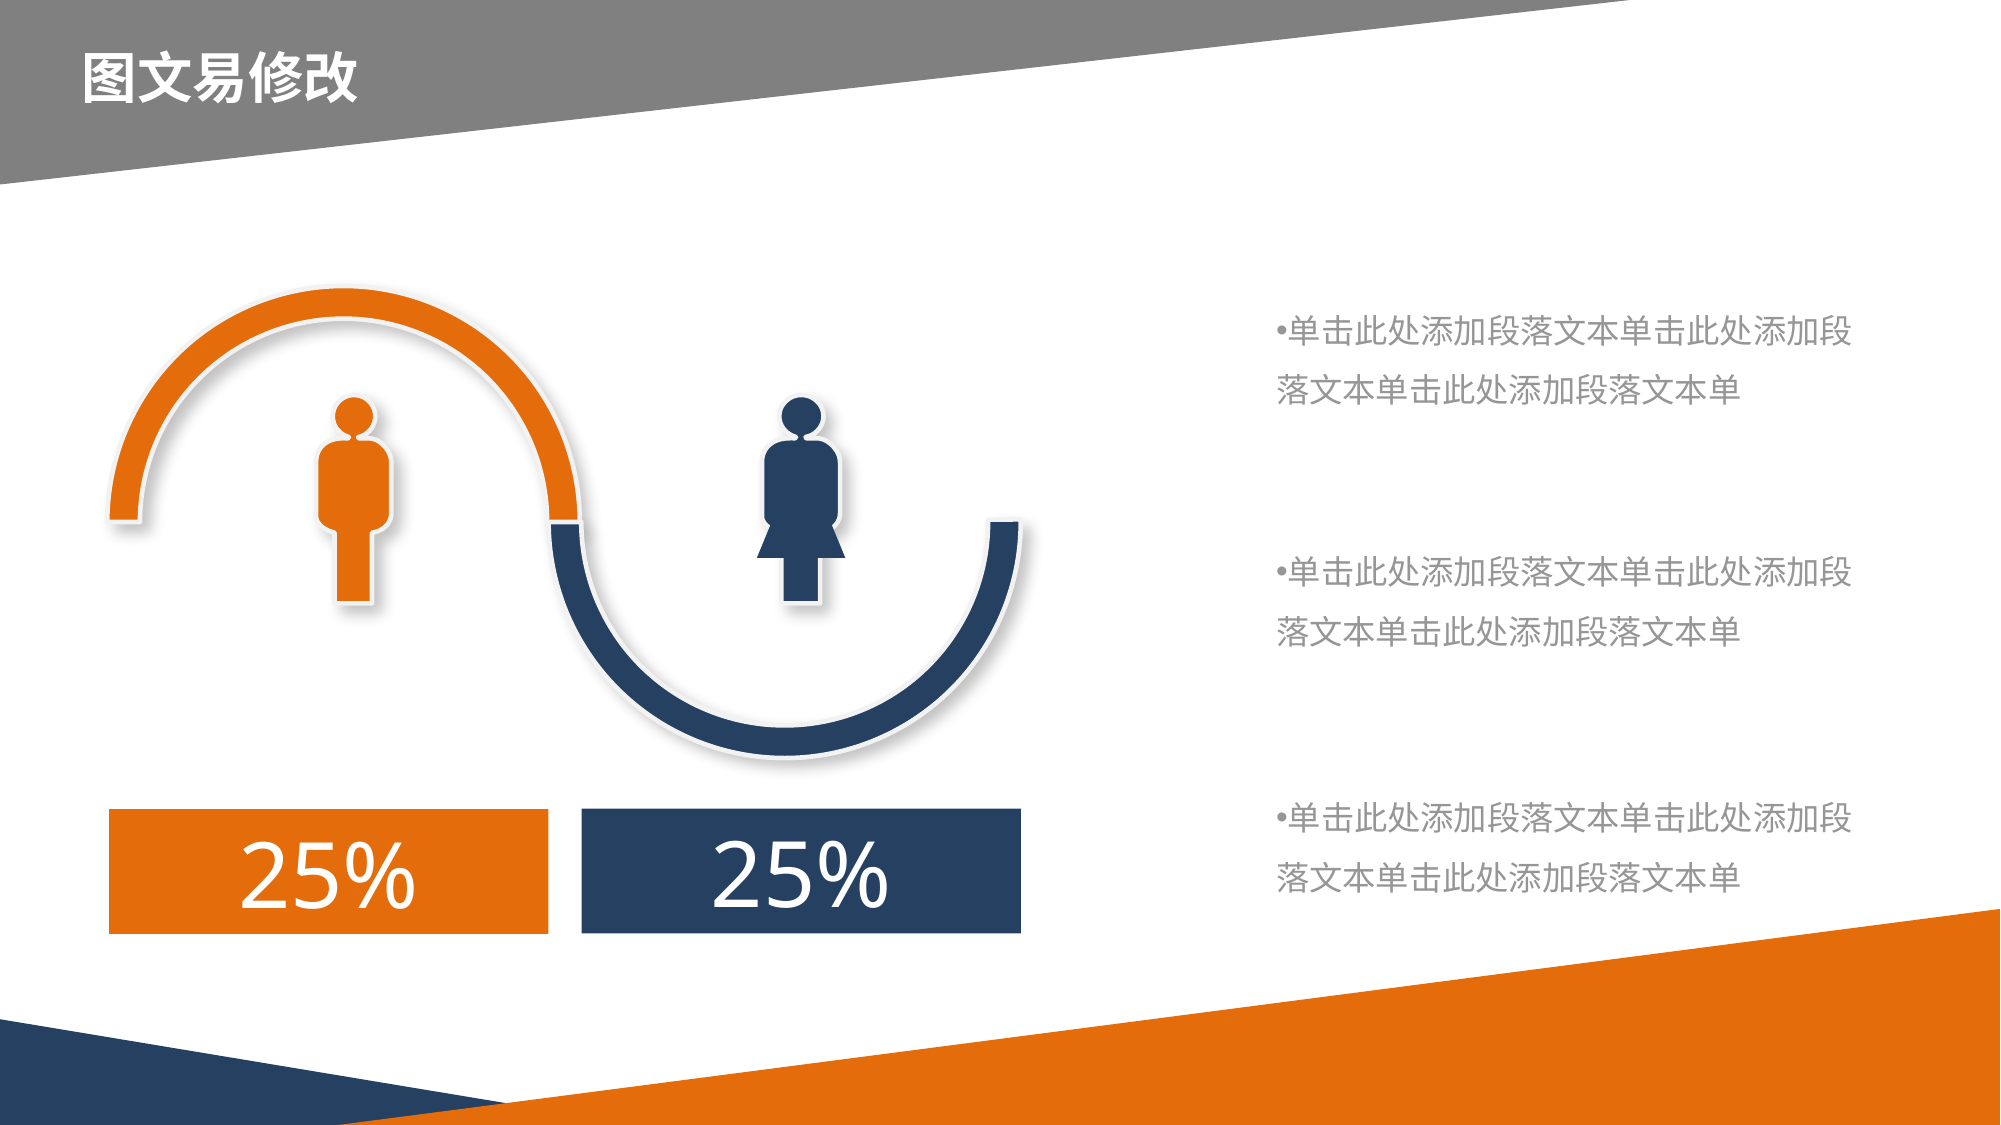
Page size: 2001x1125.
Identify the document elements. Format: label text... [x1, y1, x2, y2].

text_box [107, 285, 1022, 936]
text_box 图文易修改 [0, 42, 441, 110]
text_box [1261, 282, 1873, 907]
